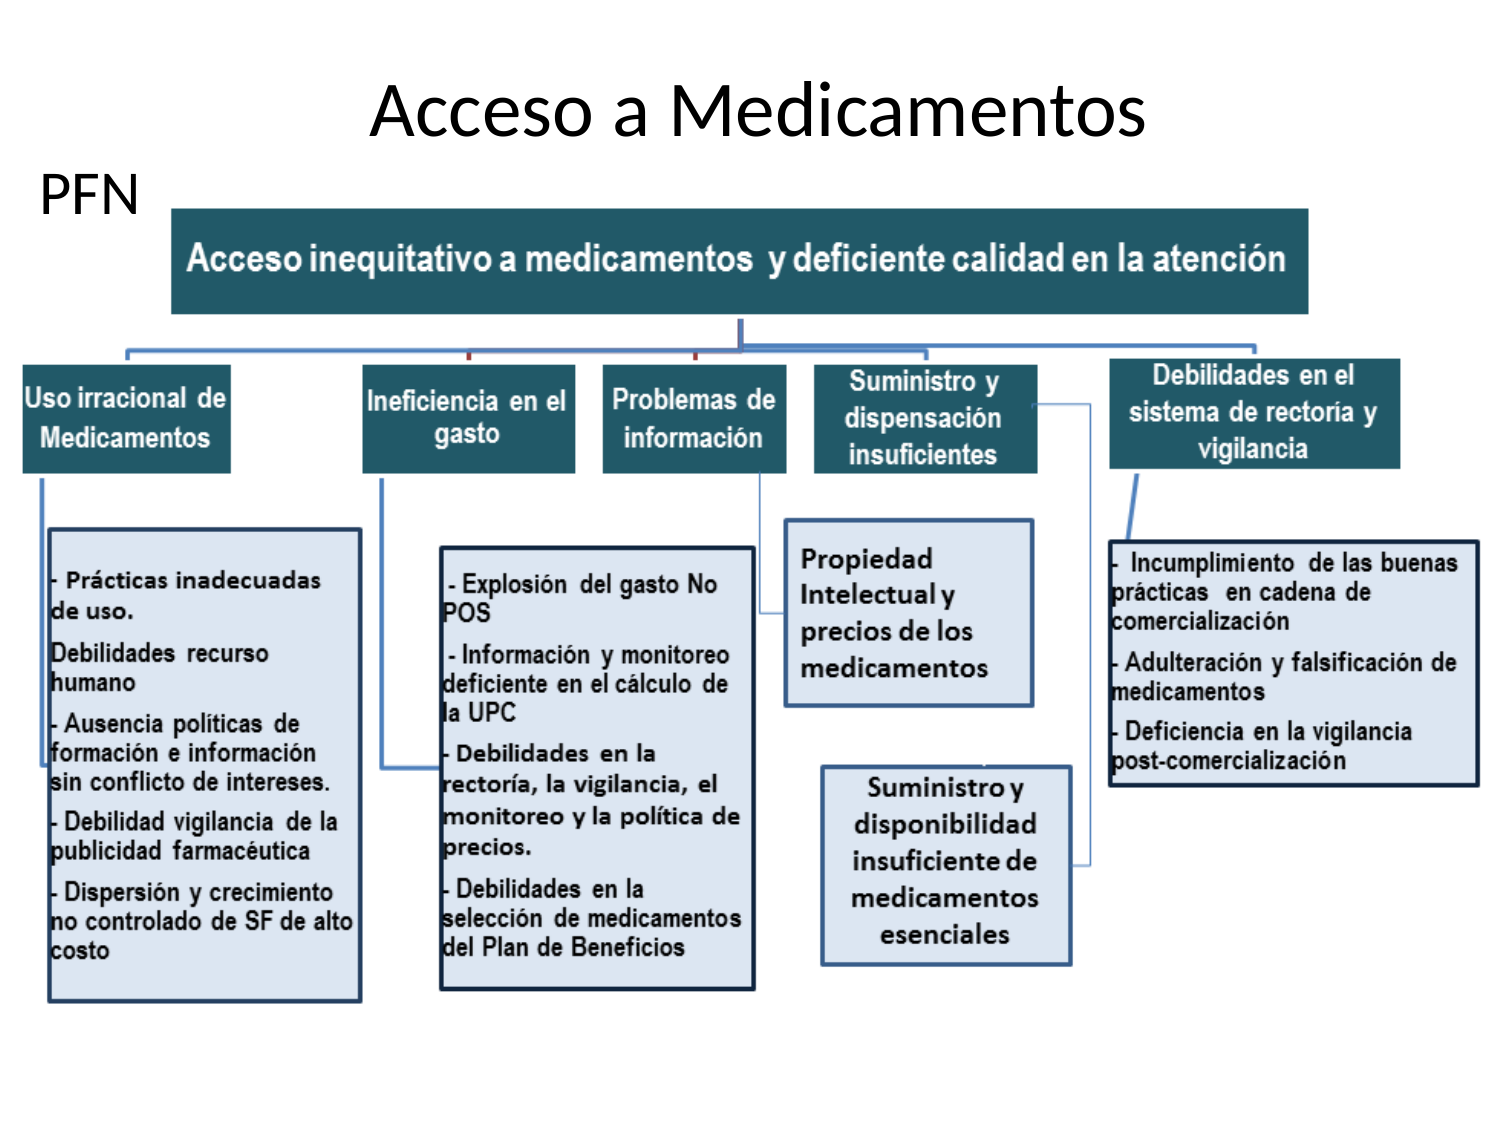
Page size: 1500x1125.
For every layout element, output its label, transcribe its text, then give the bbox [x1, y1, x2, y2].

text_box Acceso a Medicamentos PFN [24, 49, 1494, 194]
picture [0, 194, 1494, 1013]
